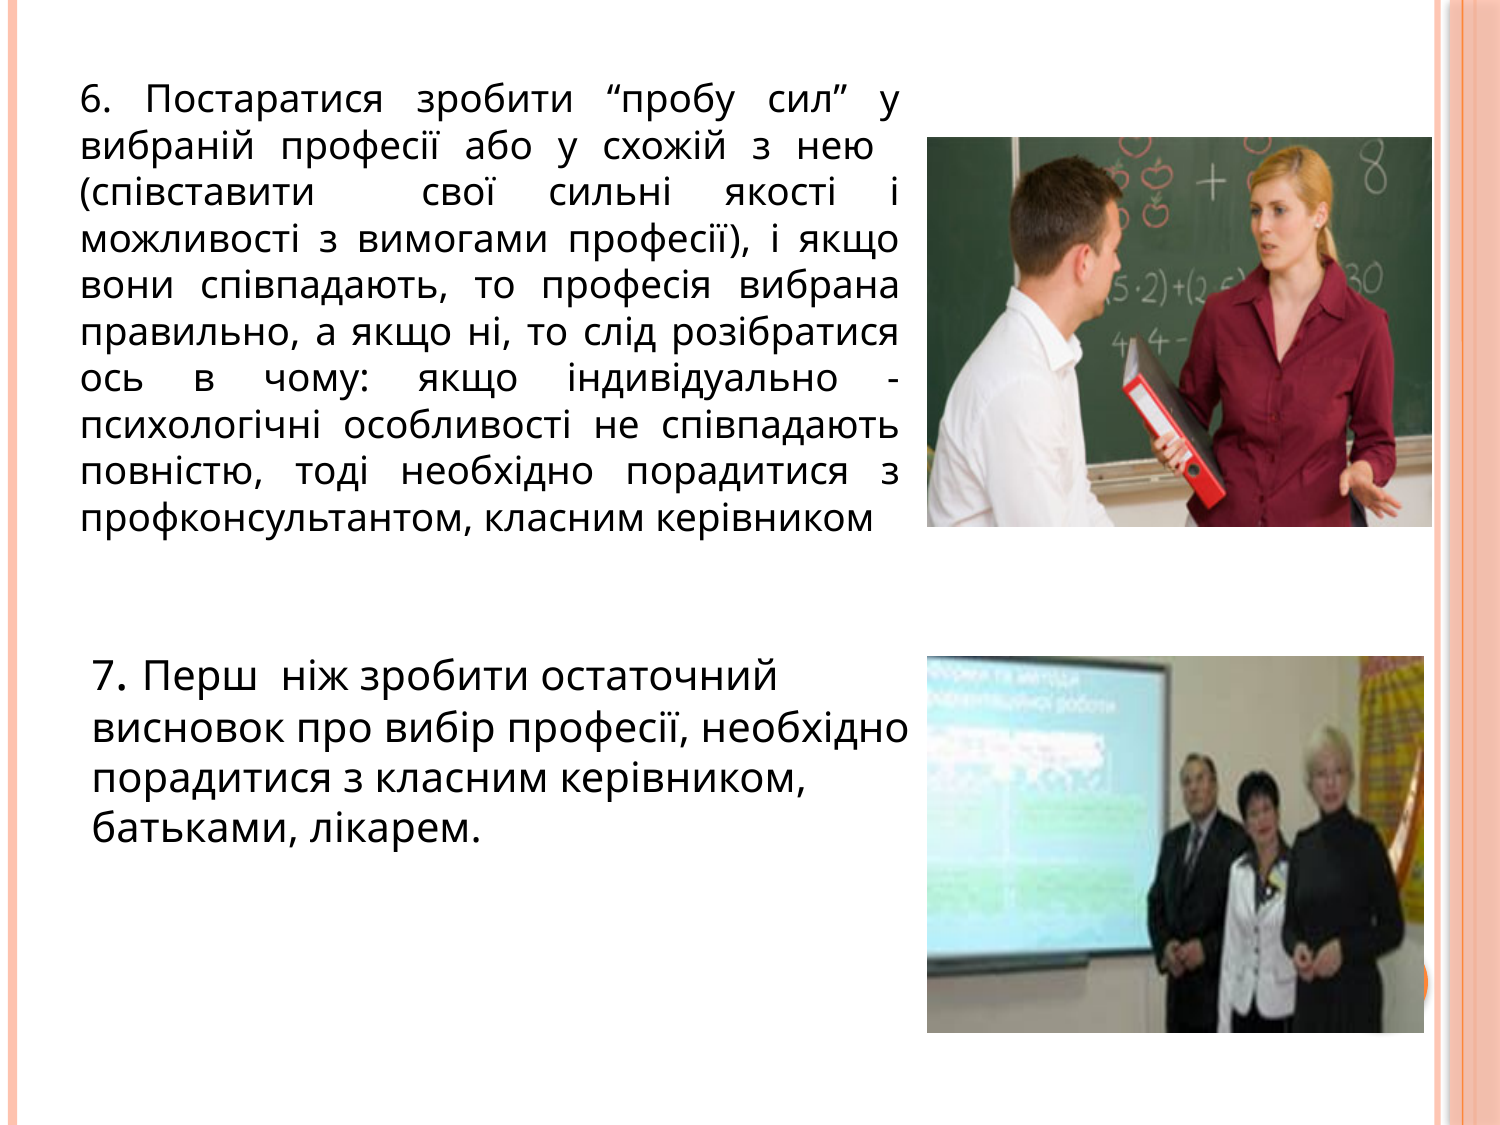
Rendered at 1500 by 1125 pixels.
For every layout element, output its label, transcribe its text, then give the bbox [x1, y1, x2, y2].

picture [926, 136, 1433, 528]
text_box 6. Постаратися зробити “пробу сил” у вибраній професії або у схожій з нею (співставити свої сильні якості і можливості з вимогами професії), і якщо вони співпадають, то професія вибрана правильно, а якщо ні, то слід розібратися ось в чому: якщо індивідуально - психологічні особливості не співпадають повністю, тоді необхідно порадитися з профконсультантом, класним керівником [64, 66, 916, 610]
picture [926, 656, 1424, 1034]
list 7. Перш ніж зробити остаточний висновок про вибір професії, необхідно порадитися з класним керівником, батьками, лікарем. [76, 633, 928, 1098]
